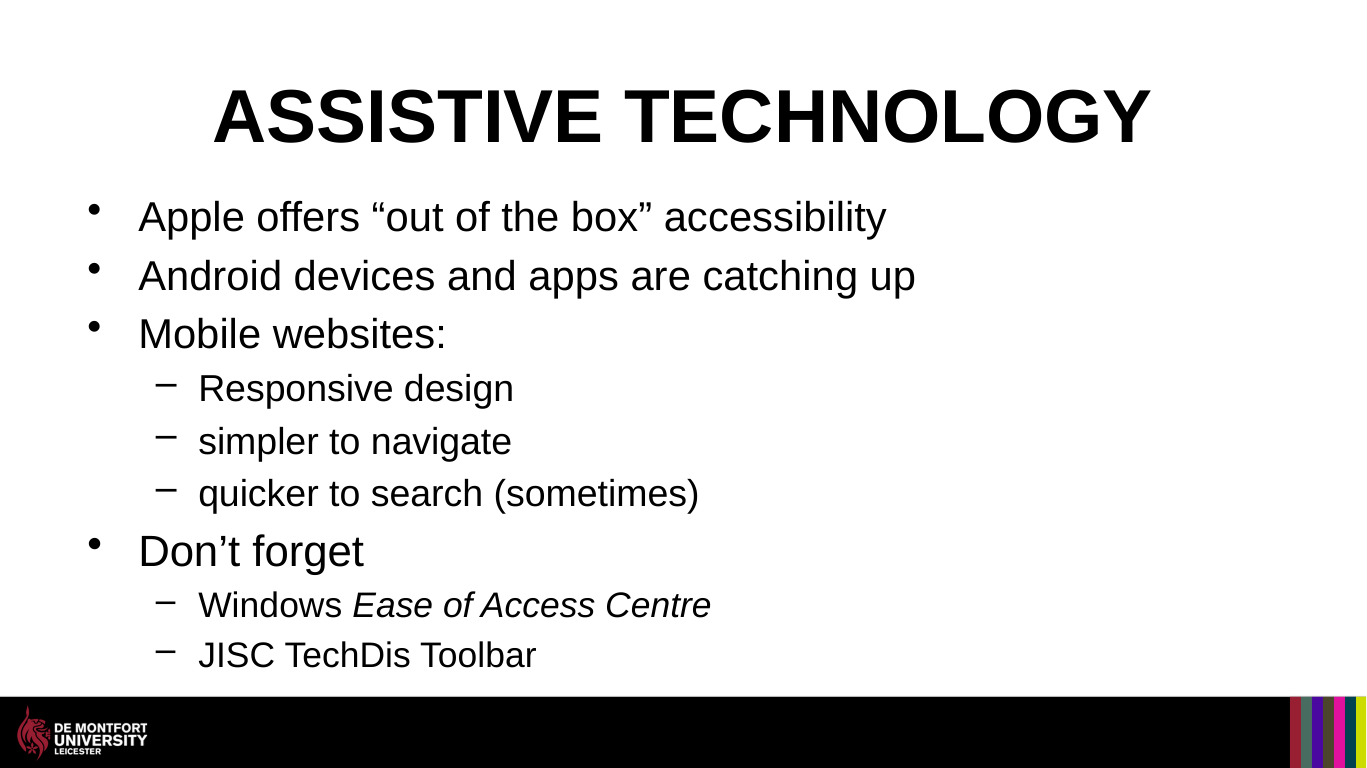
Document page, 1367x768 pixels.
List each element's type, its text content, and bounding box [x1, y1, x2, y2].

picture [0, 0, 1367, 768]
title Assistive technology [73, 41, 1293, 182]
list Apple offers “out of the box” accessibility Android devices and apps are catching up Mobile websites: Responsive design simpler to navigate quicker to search (sometimes) Don’t forget Windows Ease of Access Centre JISC TechDis Toolbar [73, 182, 1293, 683]
